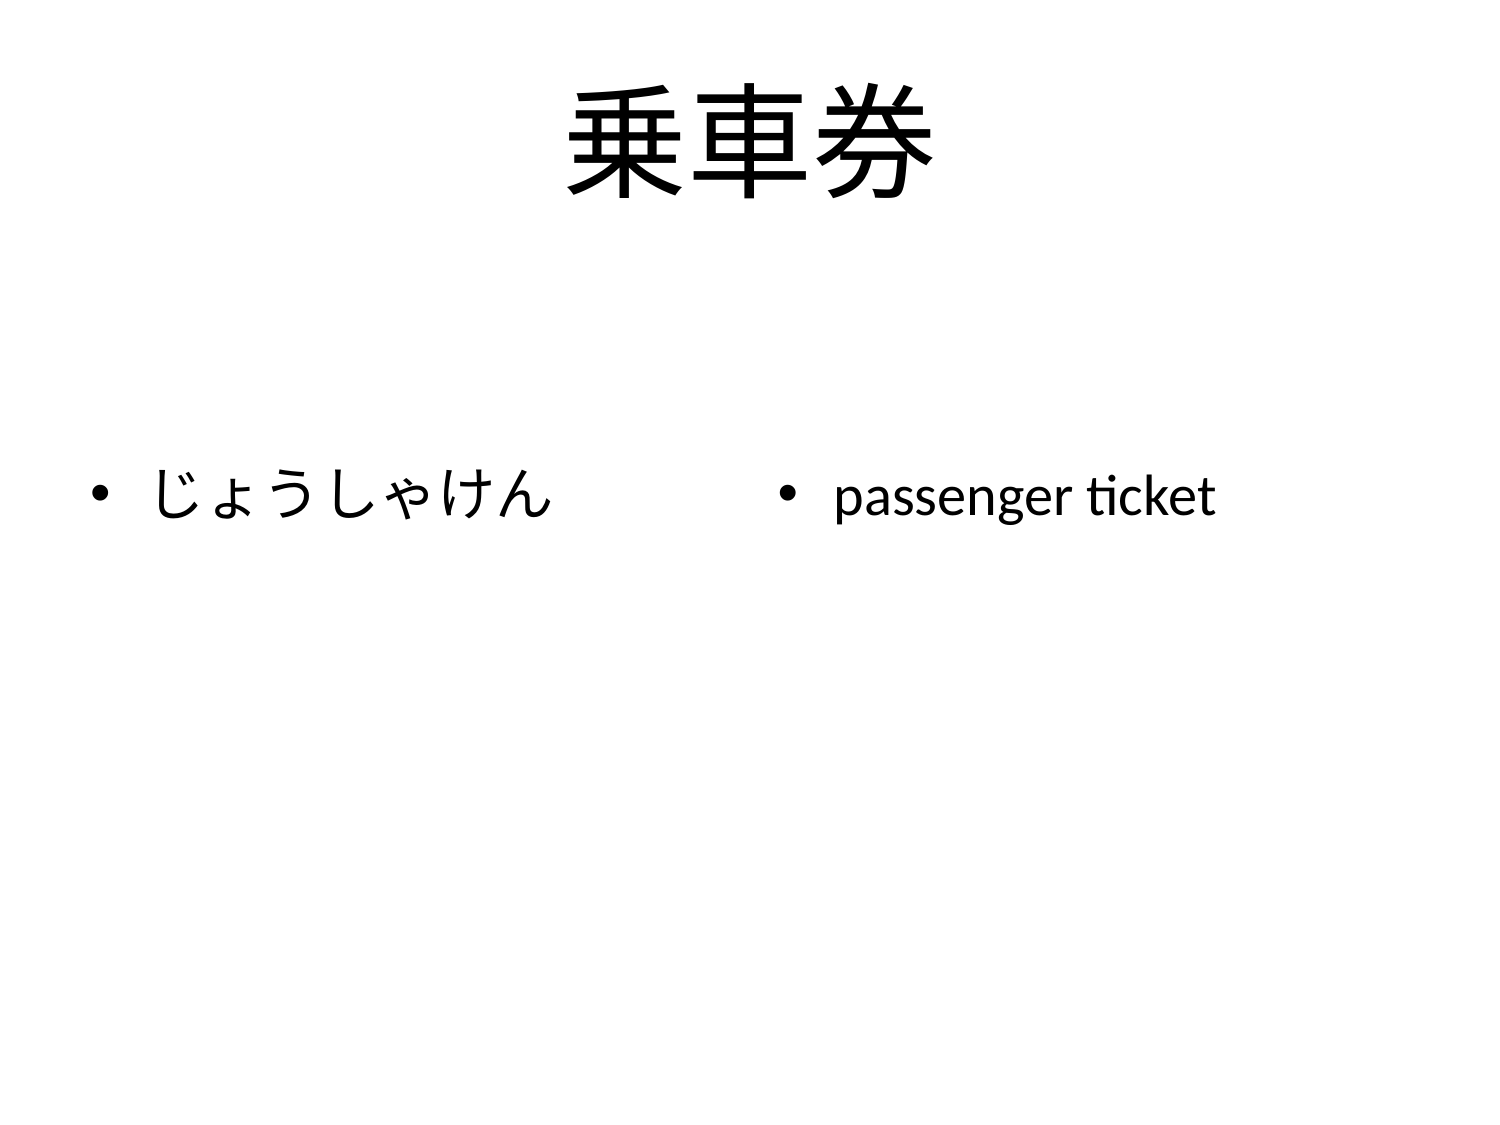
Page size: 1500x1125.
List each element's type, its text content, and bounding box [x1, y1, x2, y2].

list じょうしゃけん [74, 449, 738, 1006]
title 乗車券 [74, 44, 1426, 233]
list passenger ticket [762, 449, 1426, 1006]
